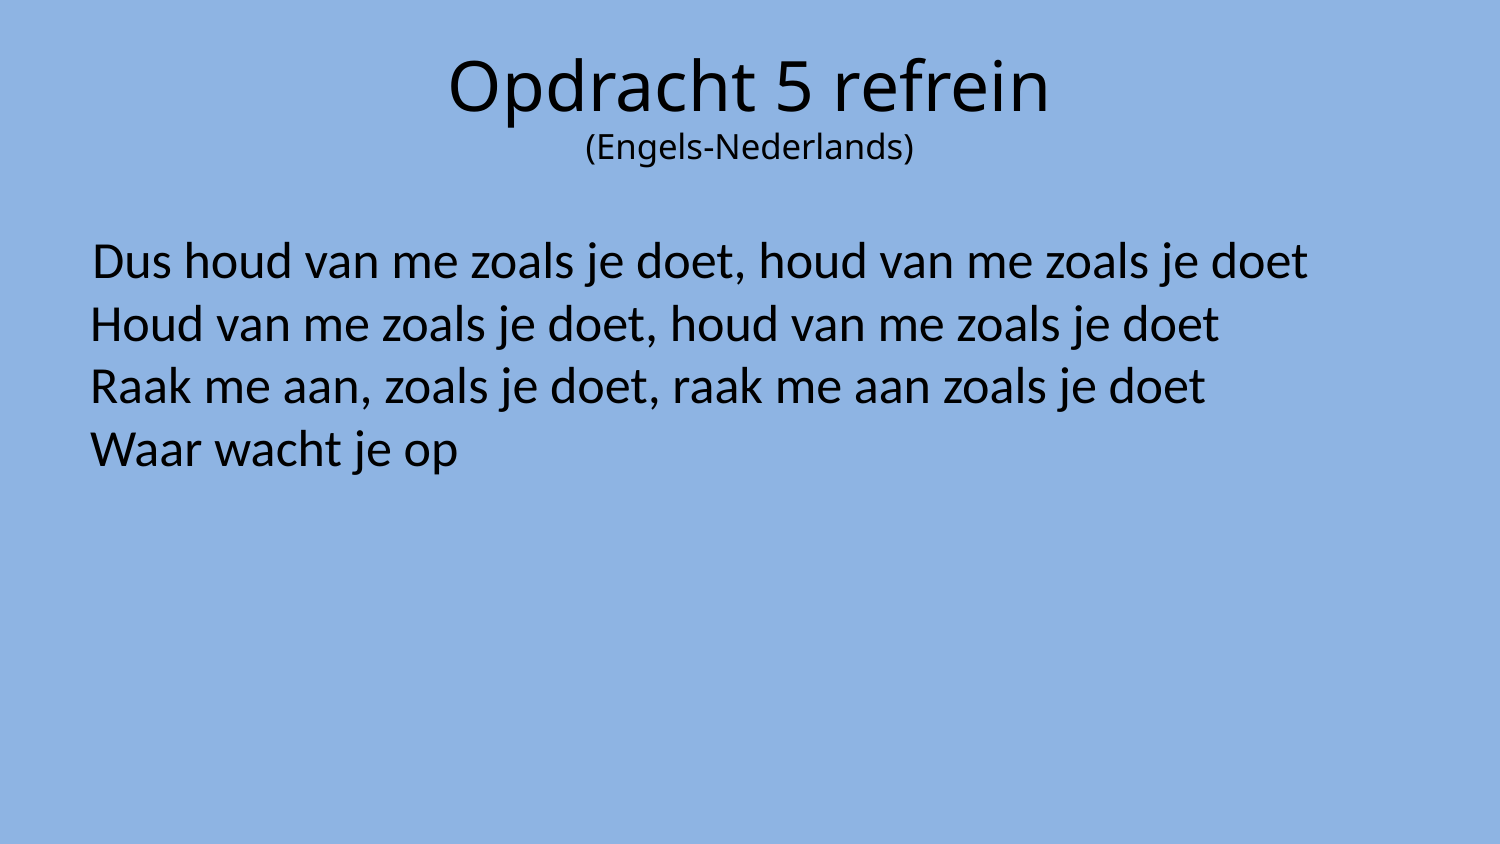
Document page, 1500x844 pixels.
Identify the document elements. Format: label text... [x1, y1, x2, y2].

list Dus houd van me zoals je doet, houd van me zoals je doet Houd van me zoals je doet, houd van me zoals je doet Raak me aan, zoals je doet, raak me aan zoals je doet Waar wacht je op [75, 219, 1425, 777]
title Opdracht 5 refrein (Engels-Nederlands) [75, 33, 1425, 175]
